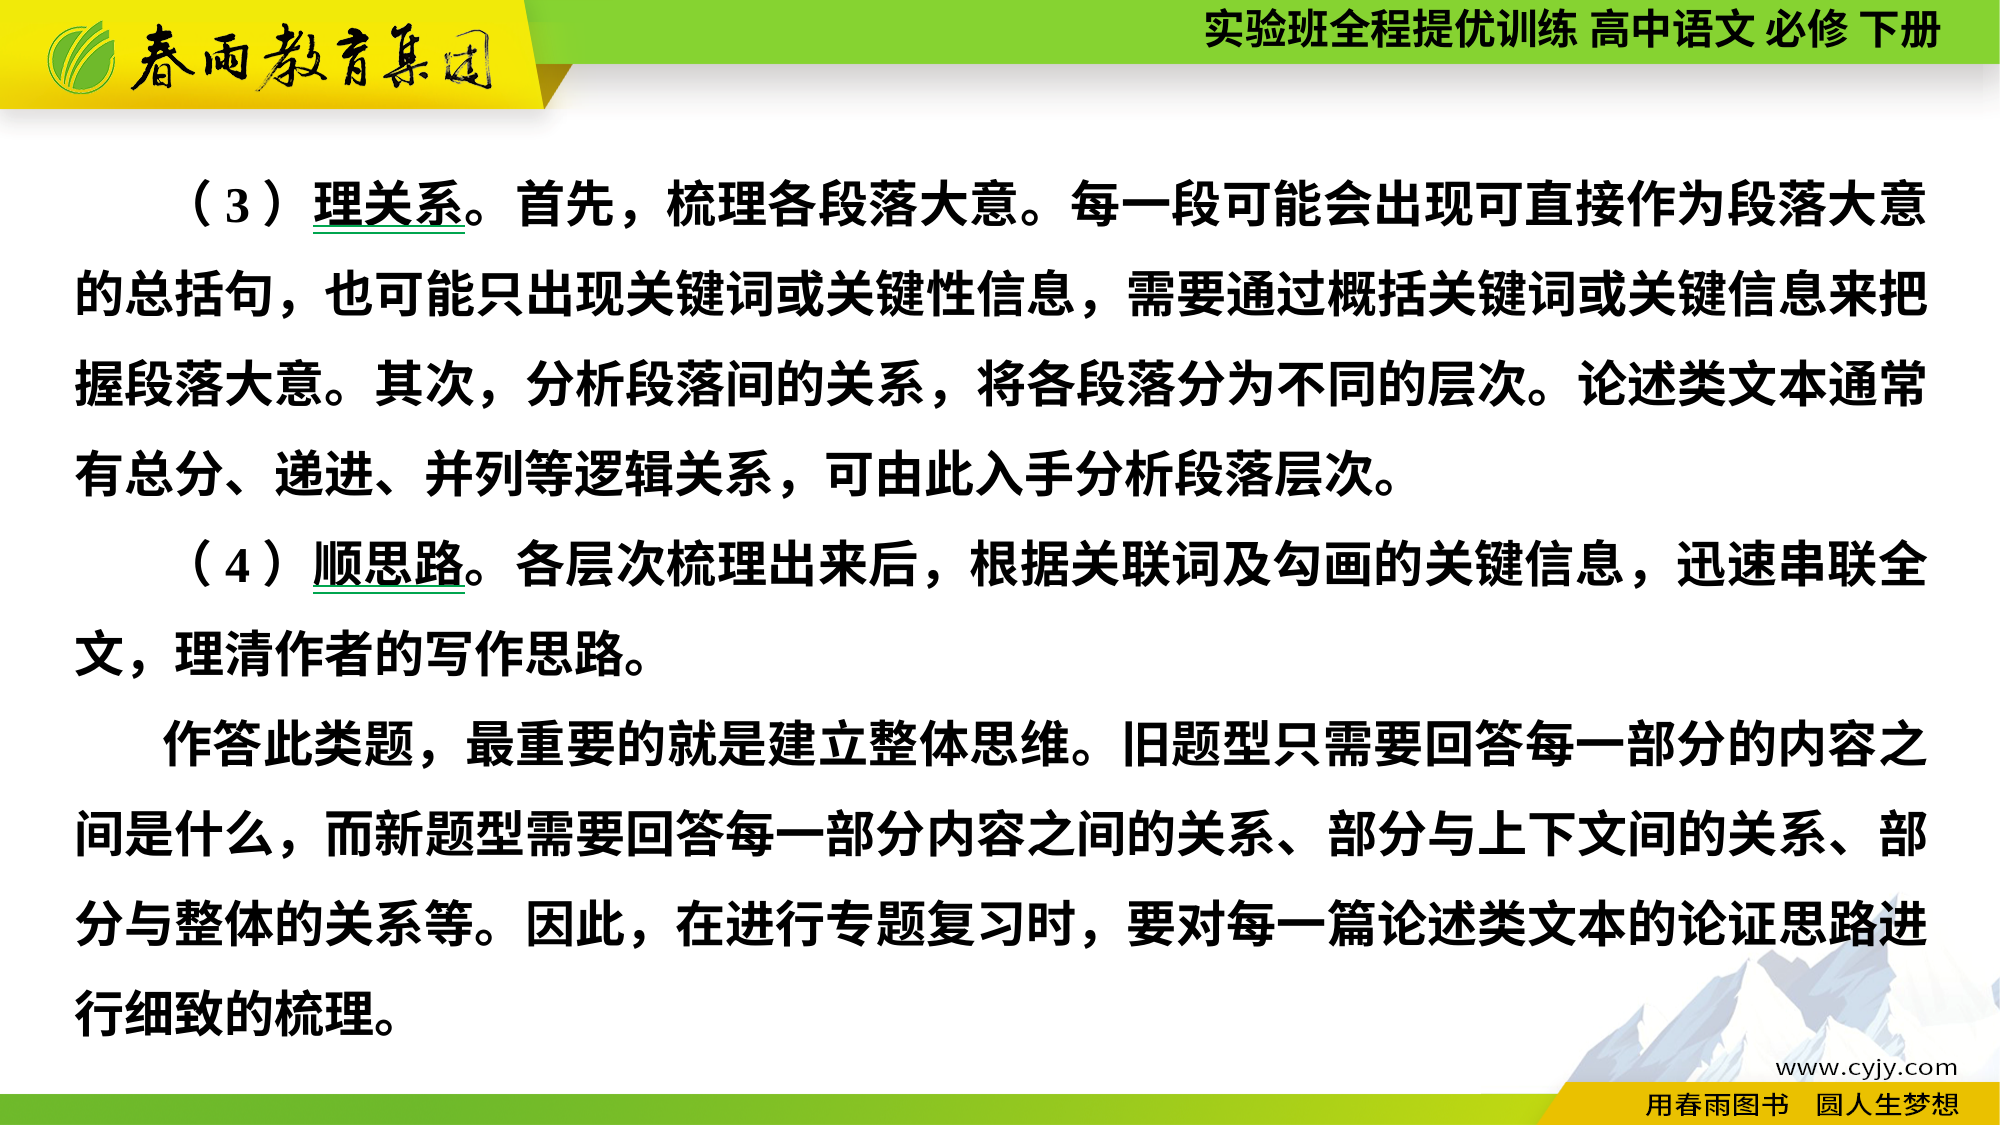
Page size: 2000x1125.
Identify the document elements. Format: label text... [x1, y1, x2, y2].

picture [0, 0, 2000, 1125]
list （3）理关系。首先，梳理各段落大意。每一段可能会出现可直接作为段落大意的总括句，也可能只出现关键词或关键性信息，需要通过概括关键词或关键信息来把握段落大意。其次，分析段落间的关系，将各段落分为不同的层次。论述类文本通常有总分、递进、并列等逻辑关系，可由此入手分析段落层次。 （4）顺思路。各层次梳理出来后，根据关联词及勾画的关键信息，迅速串联全文，理清作者的写作思路。 作答此类题，最重要的就是建立整体思维。旧题型只需要回答每一部分的内容之间是什么，而新题型需要回答每一部分内容之间的关系、部分与上下文间的关系、部分与整体的关系等。因此，在进行专题复习时，要对每一篇论述类文本的论证思路进行细致的梳理。 [59, 134, 1944, 1059]
